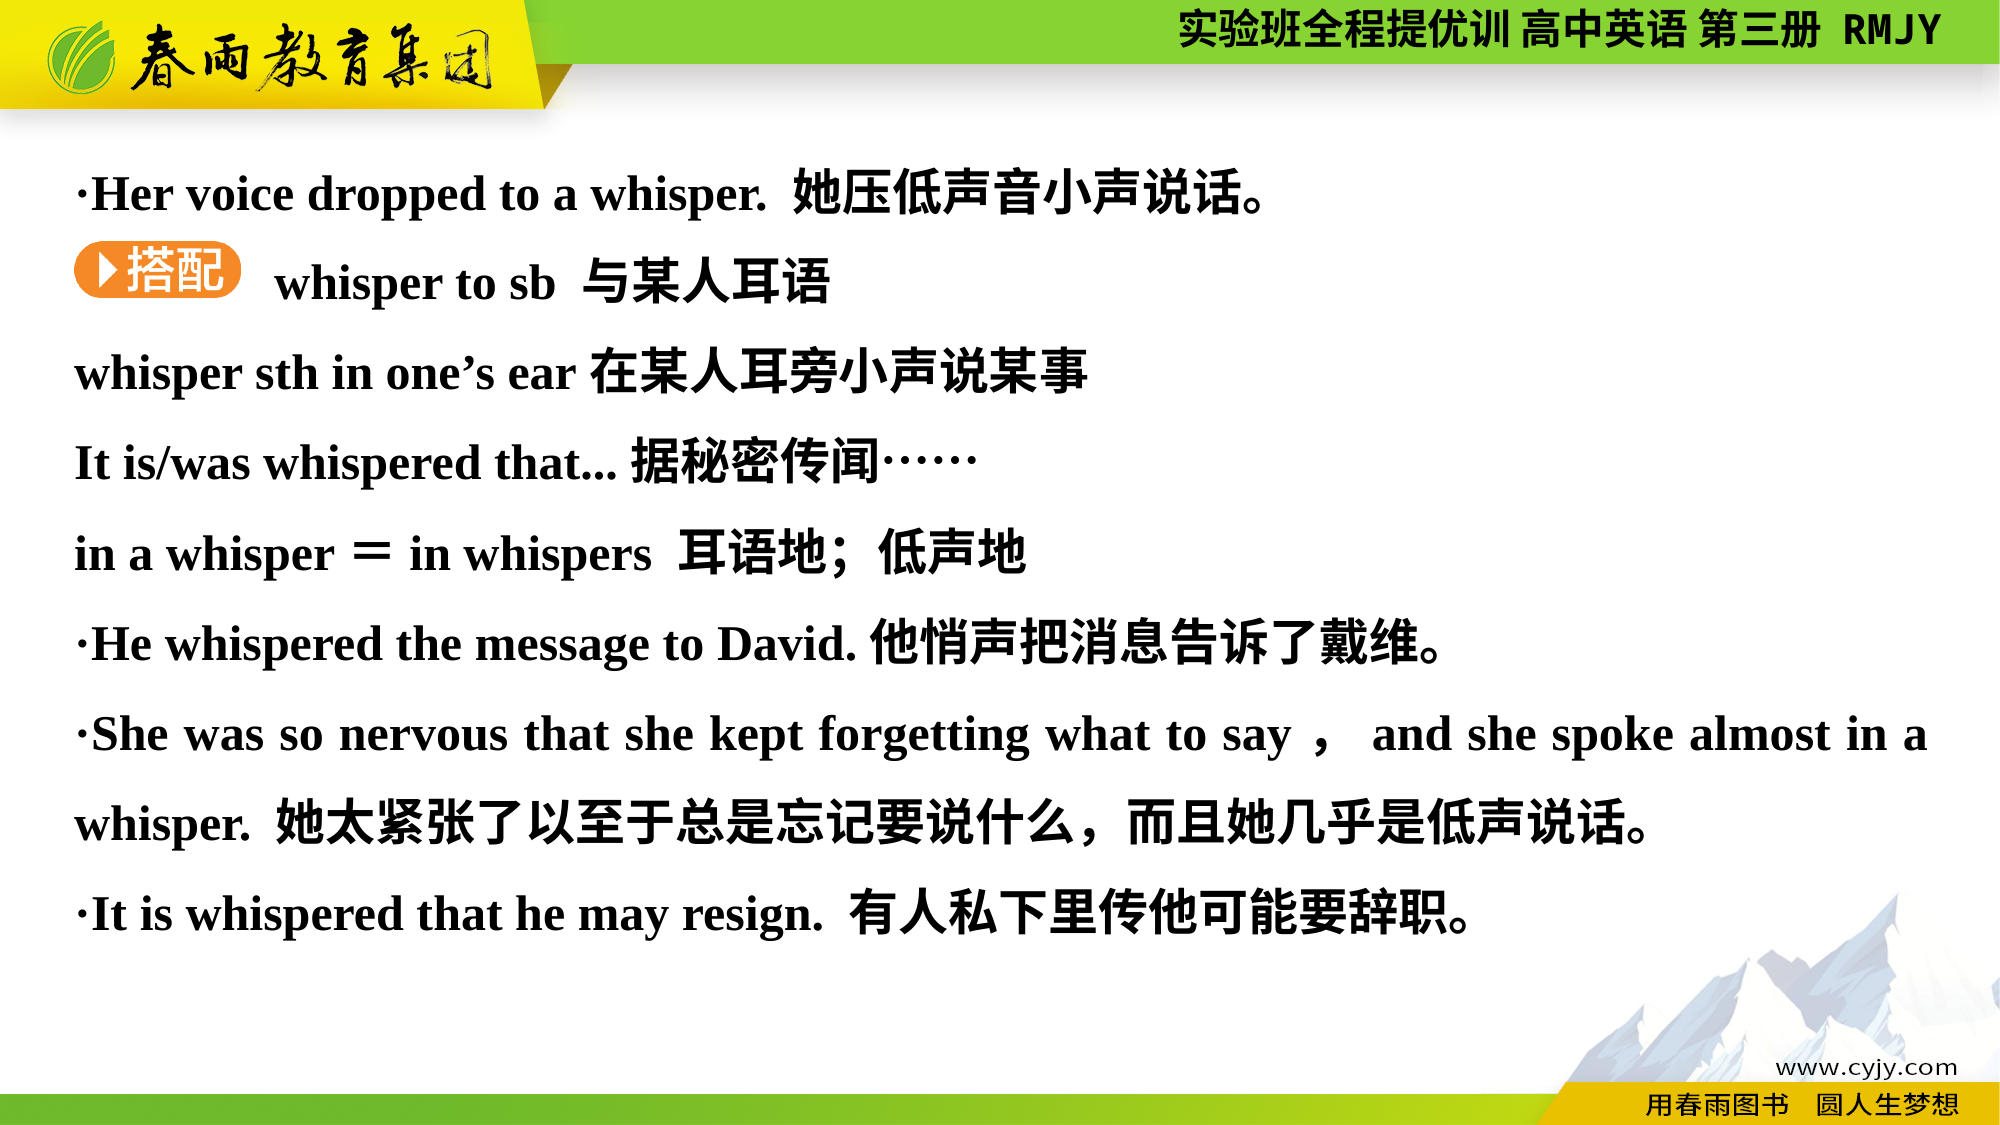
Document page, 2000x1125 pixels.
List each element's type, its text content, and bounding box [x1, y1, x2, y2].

picture [0, 0, 2000, 1125]
list ·Her voice dropped to a whisper. 她压低声音小声说话。 whisper to sb 与某人耳语 whisper sth in one’s ear在某人耳旁小声说某事 It is/was whispered that...据秘密传闻…… in a whisper＝in whispers 耳语地；低声地 ·He whispered the message to David.他悄声把消息告诉了戴维。 ·She was so nervous that she kept forgetting what to say，and she spoke almost in a whisper. 她太紧张了以至于总是忘记要说什么，而且她几乎是低声说话。 ·It is whispered that he may resign. 有人私下里传他可能要辞职。 [59, 122, 1944, 944]
